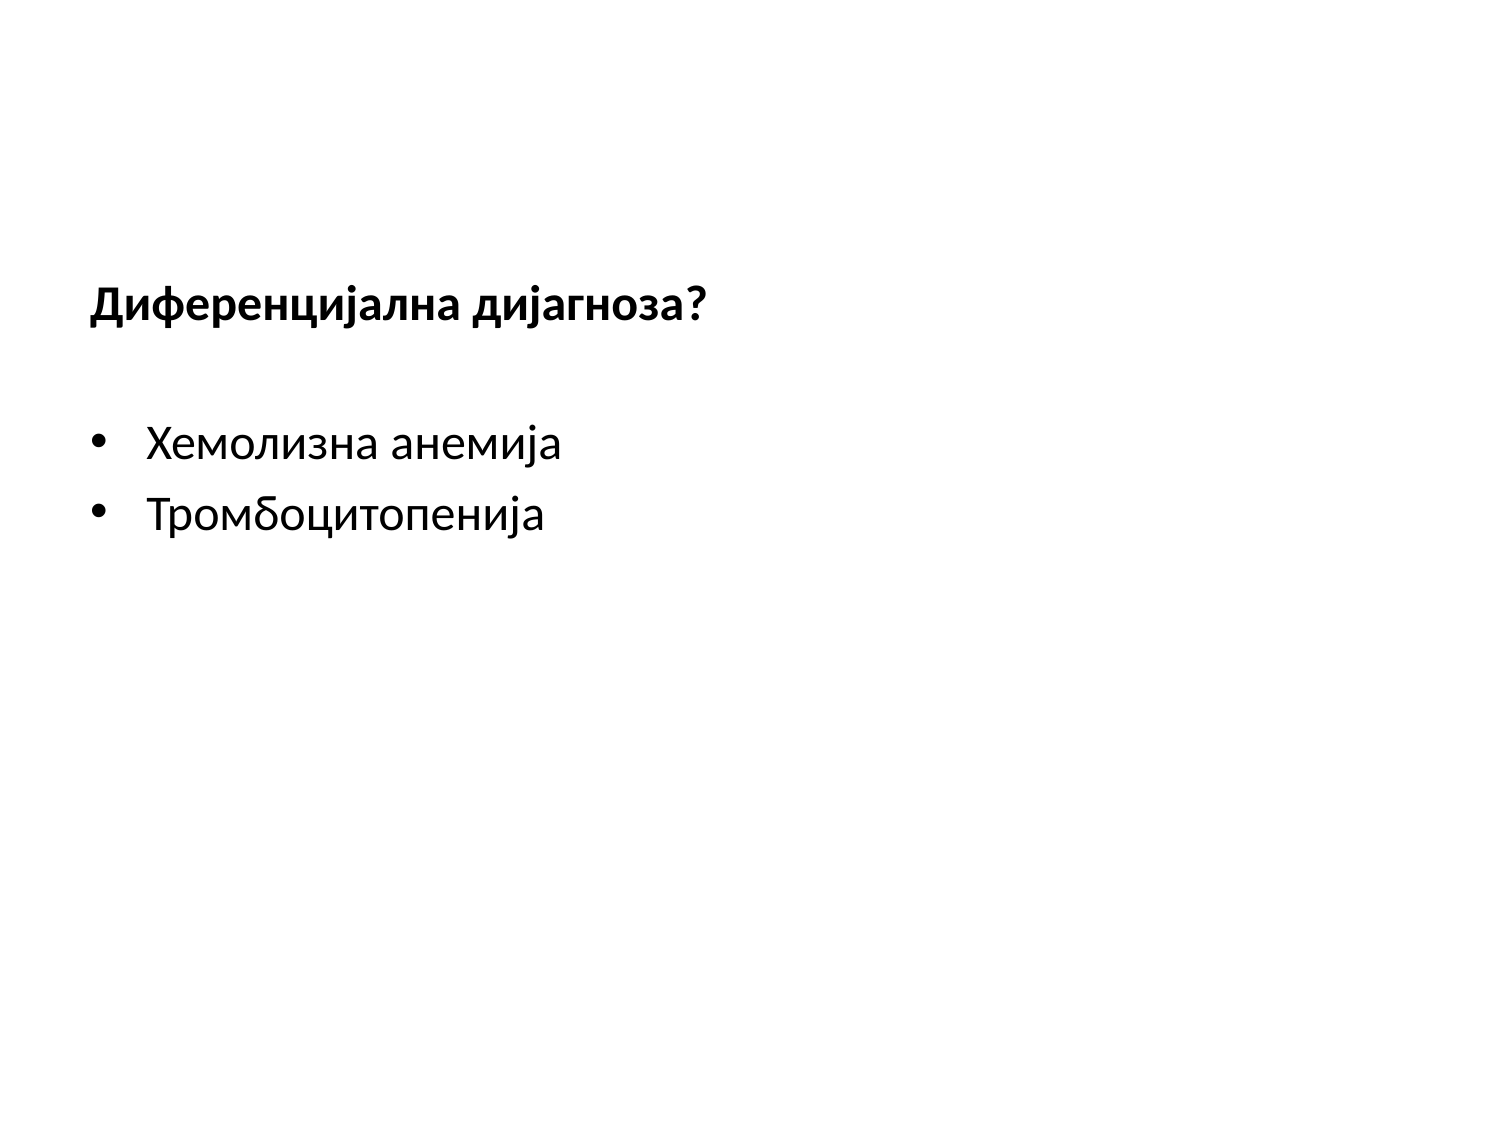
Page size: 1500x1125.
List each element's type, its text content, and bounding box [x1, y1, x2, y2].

list Диференцијална дијагноза? Хемолизна анемија Тромбоцитопенија [75, 262, 1425, 1005]
